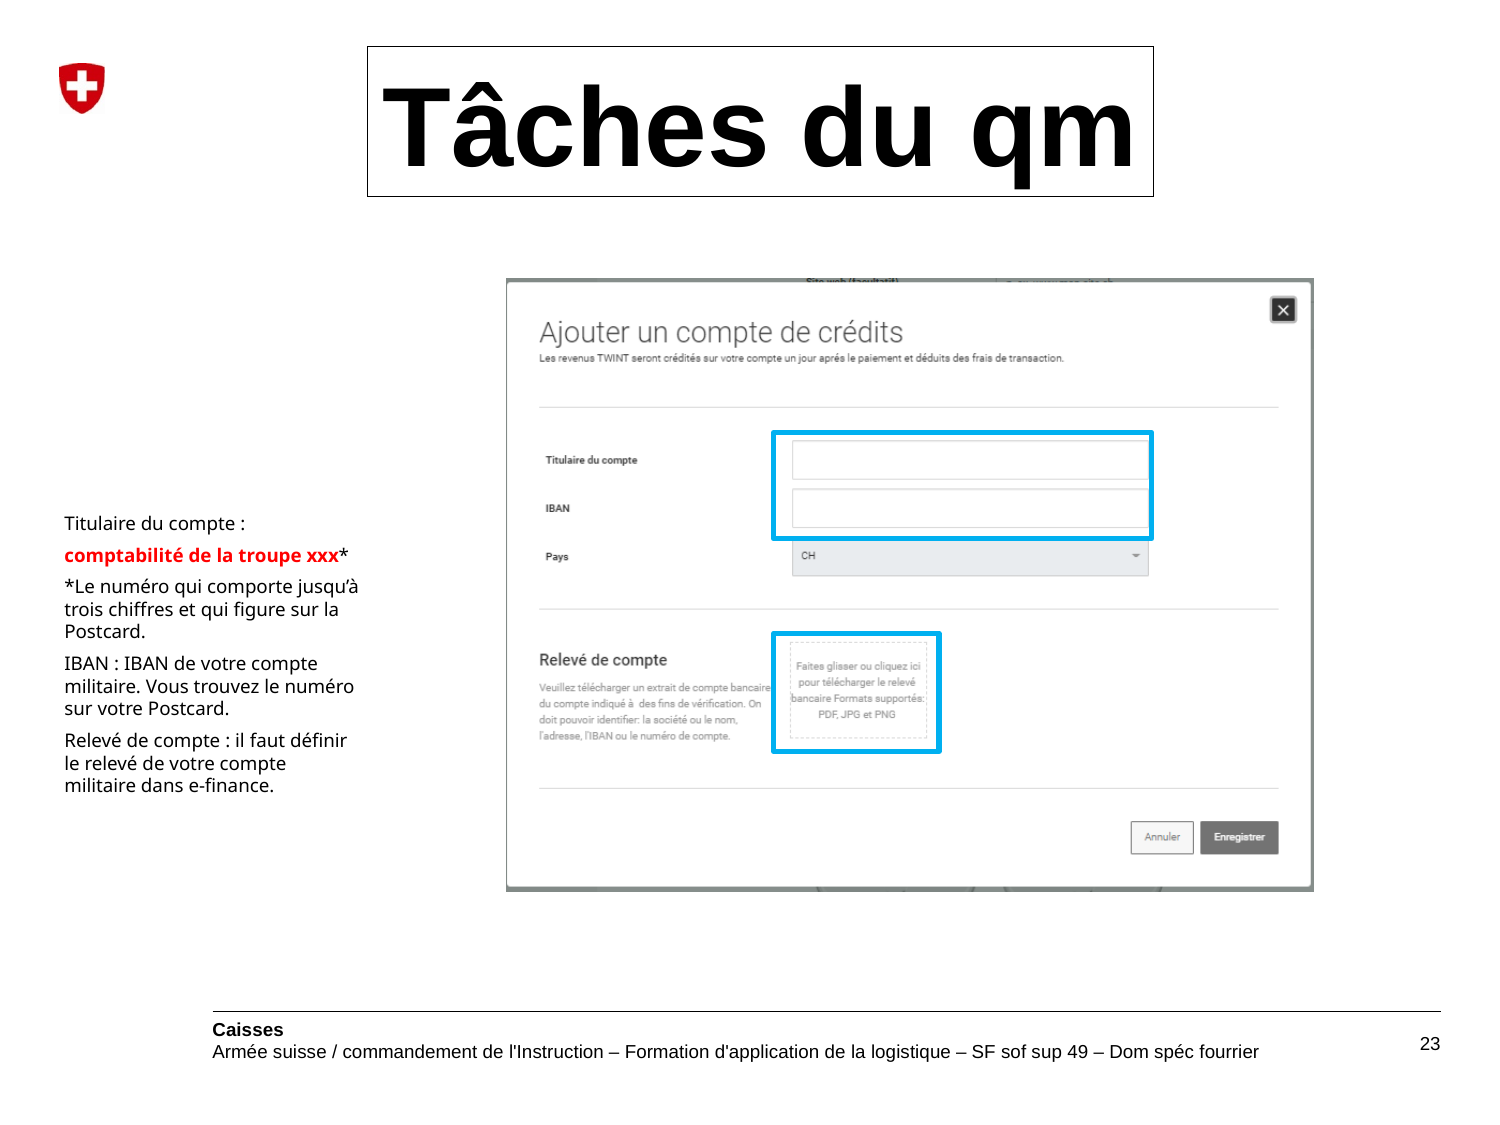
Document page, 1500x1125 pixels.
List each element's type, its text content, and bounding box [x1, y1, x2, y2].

picture [506, 278, 1314, 892]
text_box Titulaire du compte : comptabilité de la troupe xxx* *Le numéro qui comporte jusqu’à trois chiffres et qui figure sur la Postcard. IBAN : IBAN de votre compte militaire. Vous trouvez le numéro sur votre Postcard. Relevé de compte : il faut définir le relevé de votre compte militaire dans e-finance. [49, 504, 377, 804]
text_box Tâches du qm [367, 46, 1154, 197]
picture [59, 63, 105, 114]
